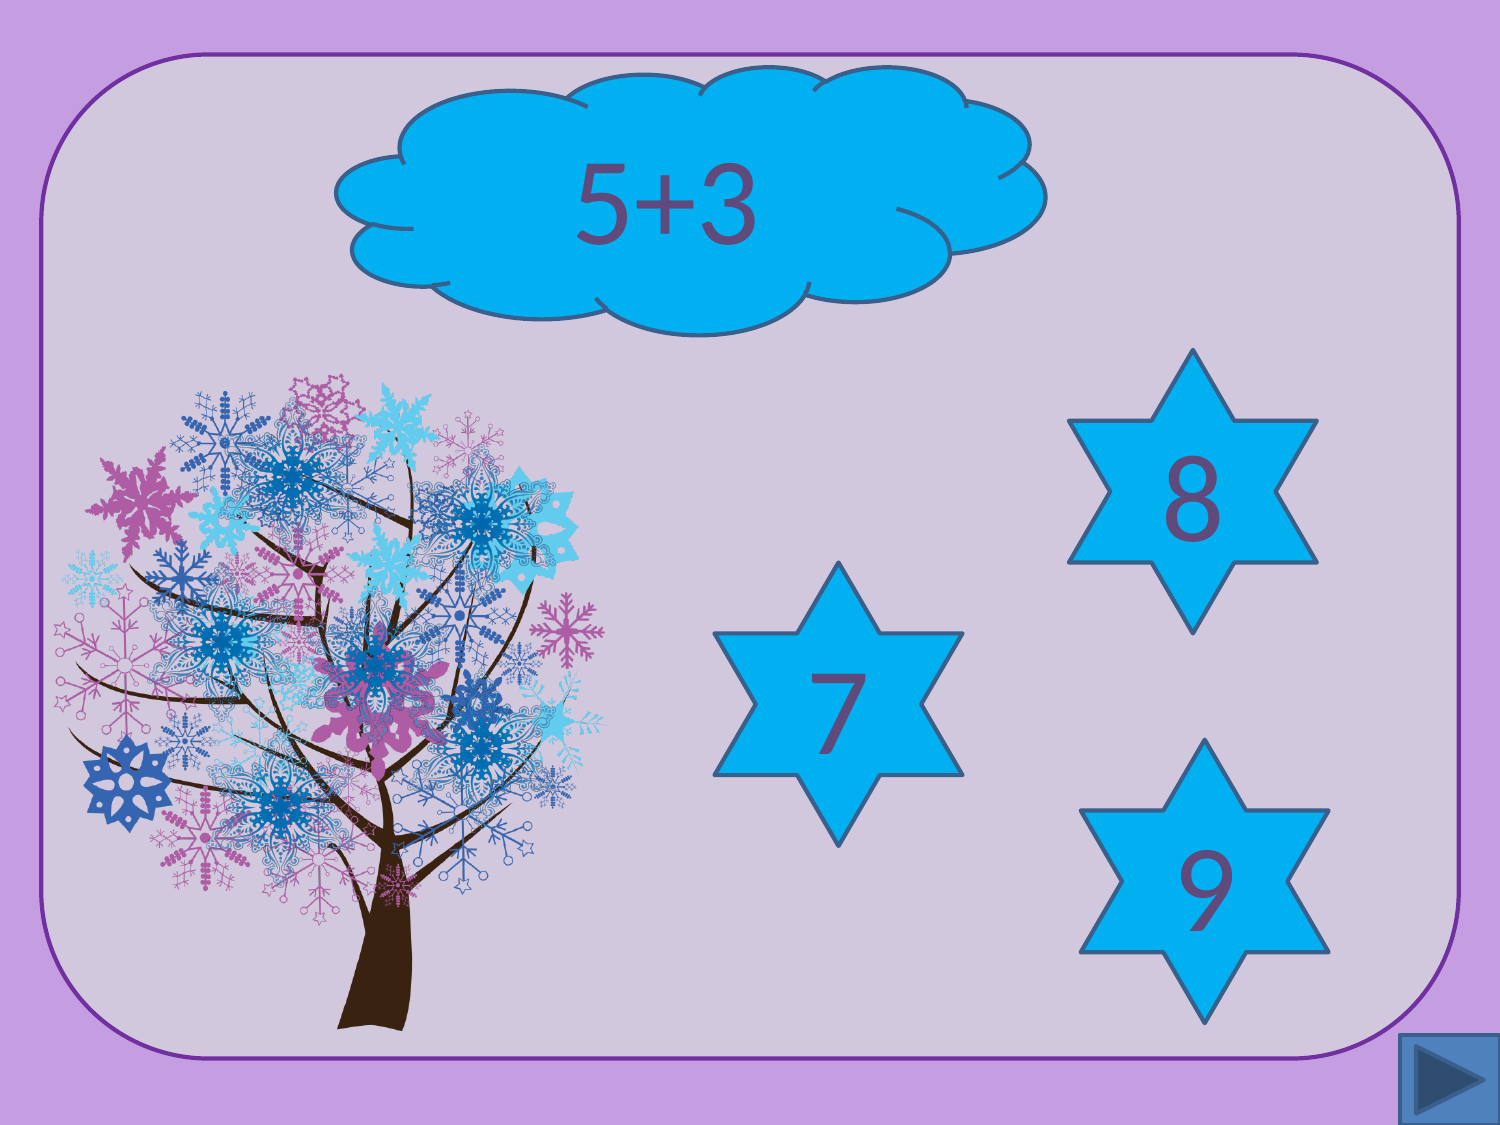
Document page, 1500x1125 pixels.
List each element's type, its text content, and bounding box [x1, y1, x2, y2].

picture [52, 373, 609, 1031]
text_box 5+3 [333, 65, 1048, 338]
text_box 8 [1067, 347, 1319, 636]
text_box 7 [712, 560, 965, 849]
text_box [147, 396, 556, 888]
text_box [1398, 1033, 1500, 1125]
text_box [39, 52, 1461, 1061]
text_box 9 [1078, 737, 1331, 1026]
